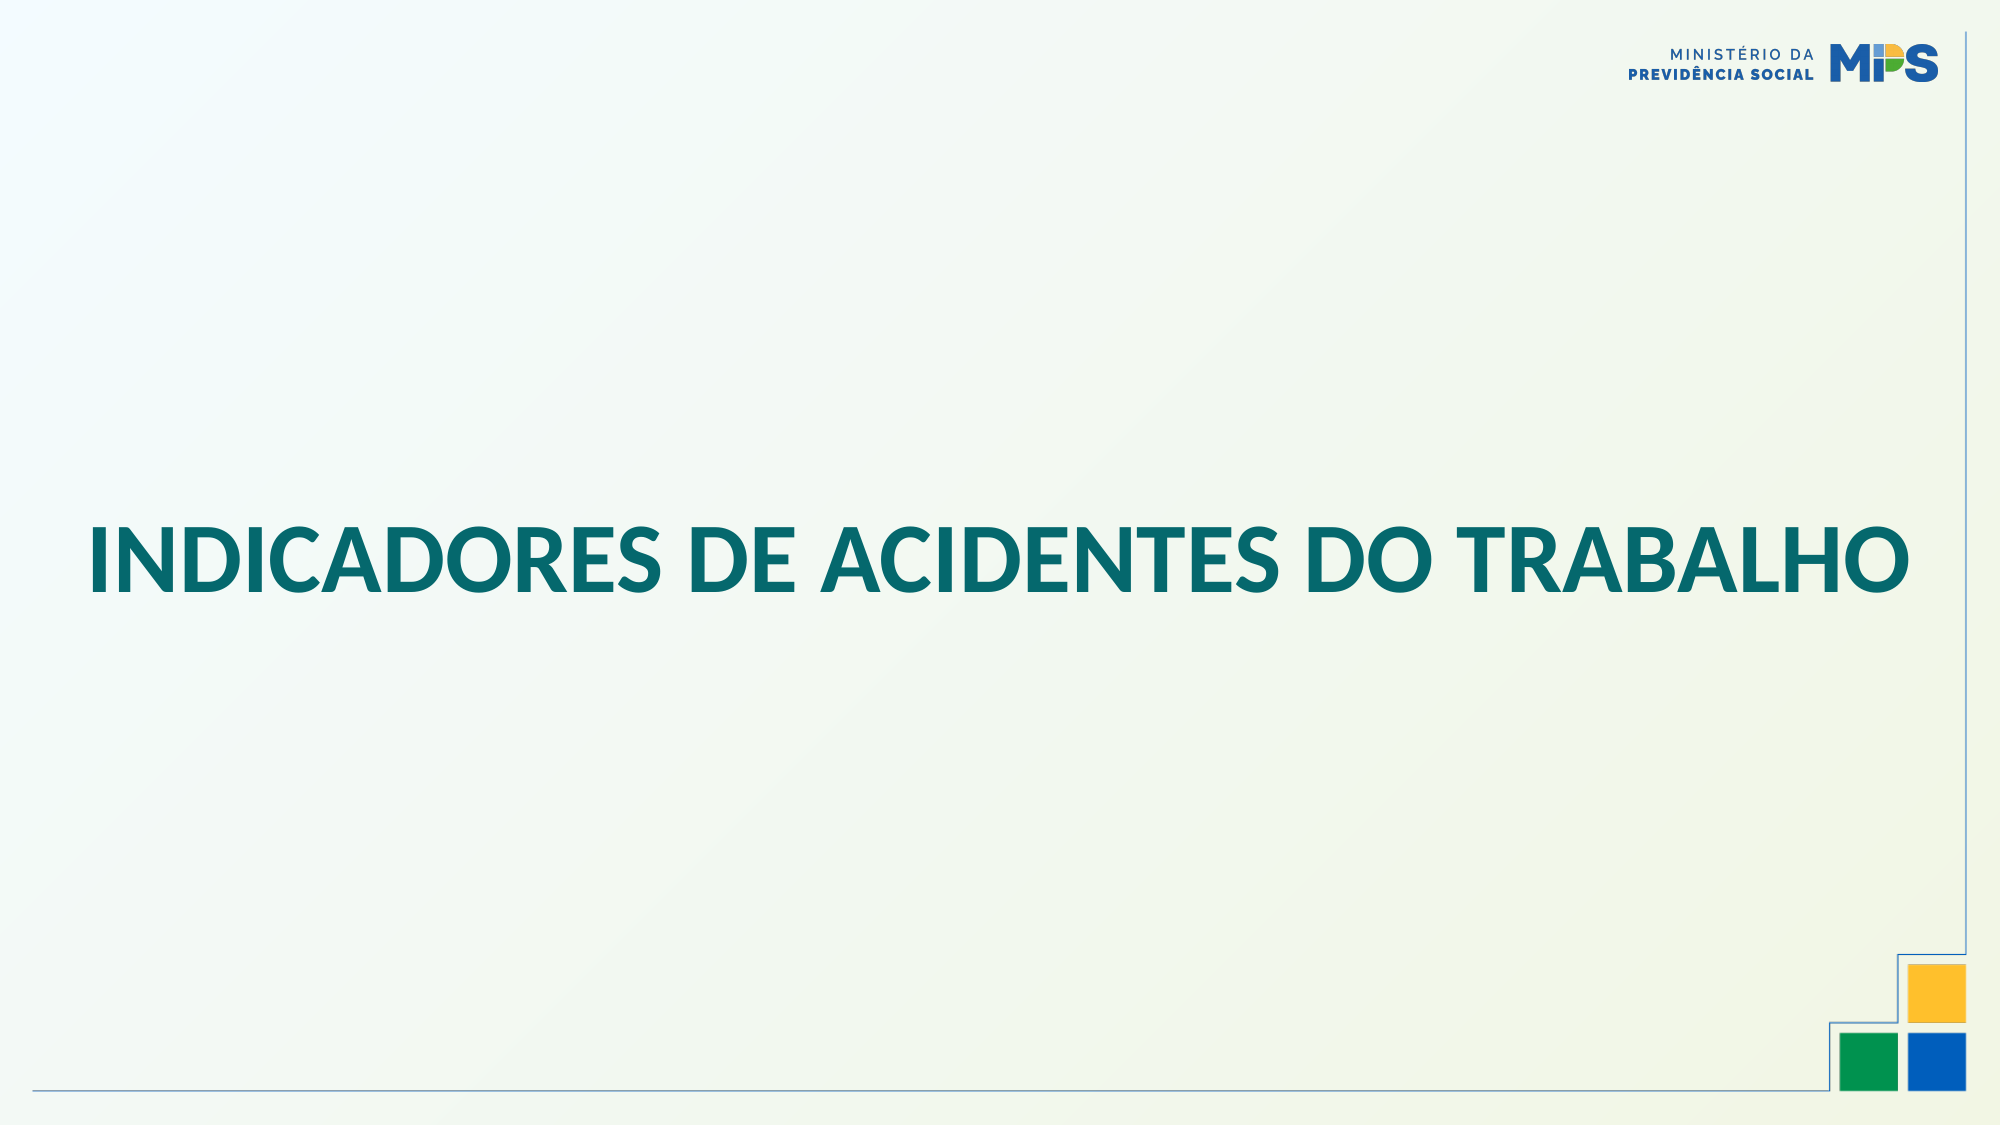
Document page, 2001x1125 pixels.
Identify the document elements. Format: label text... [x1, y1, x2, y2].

picture [0, 0, 2000, 1125]
title Indicadores de acidentes do trabalho [75, 492, 1925, 633]
